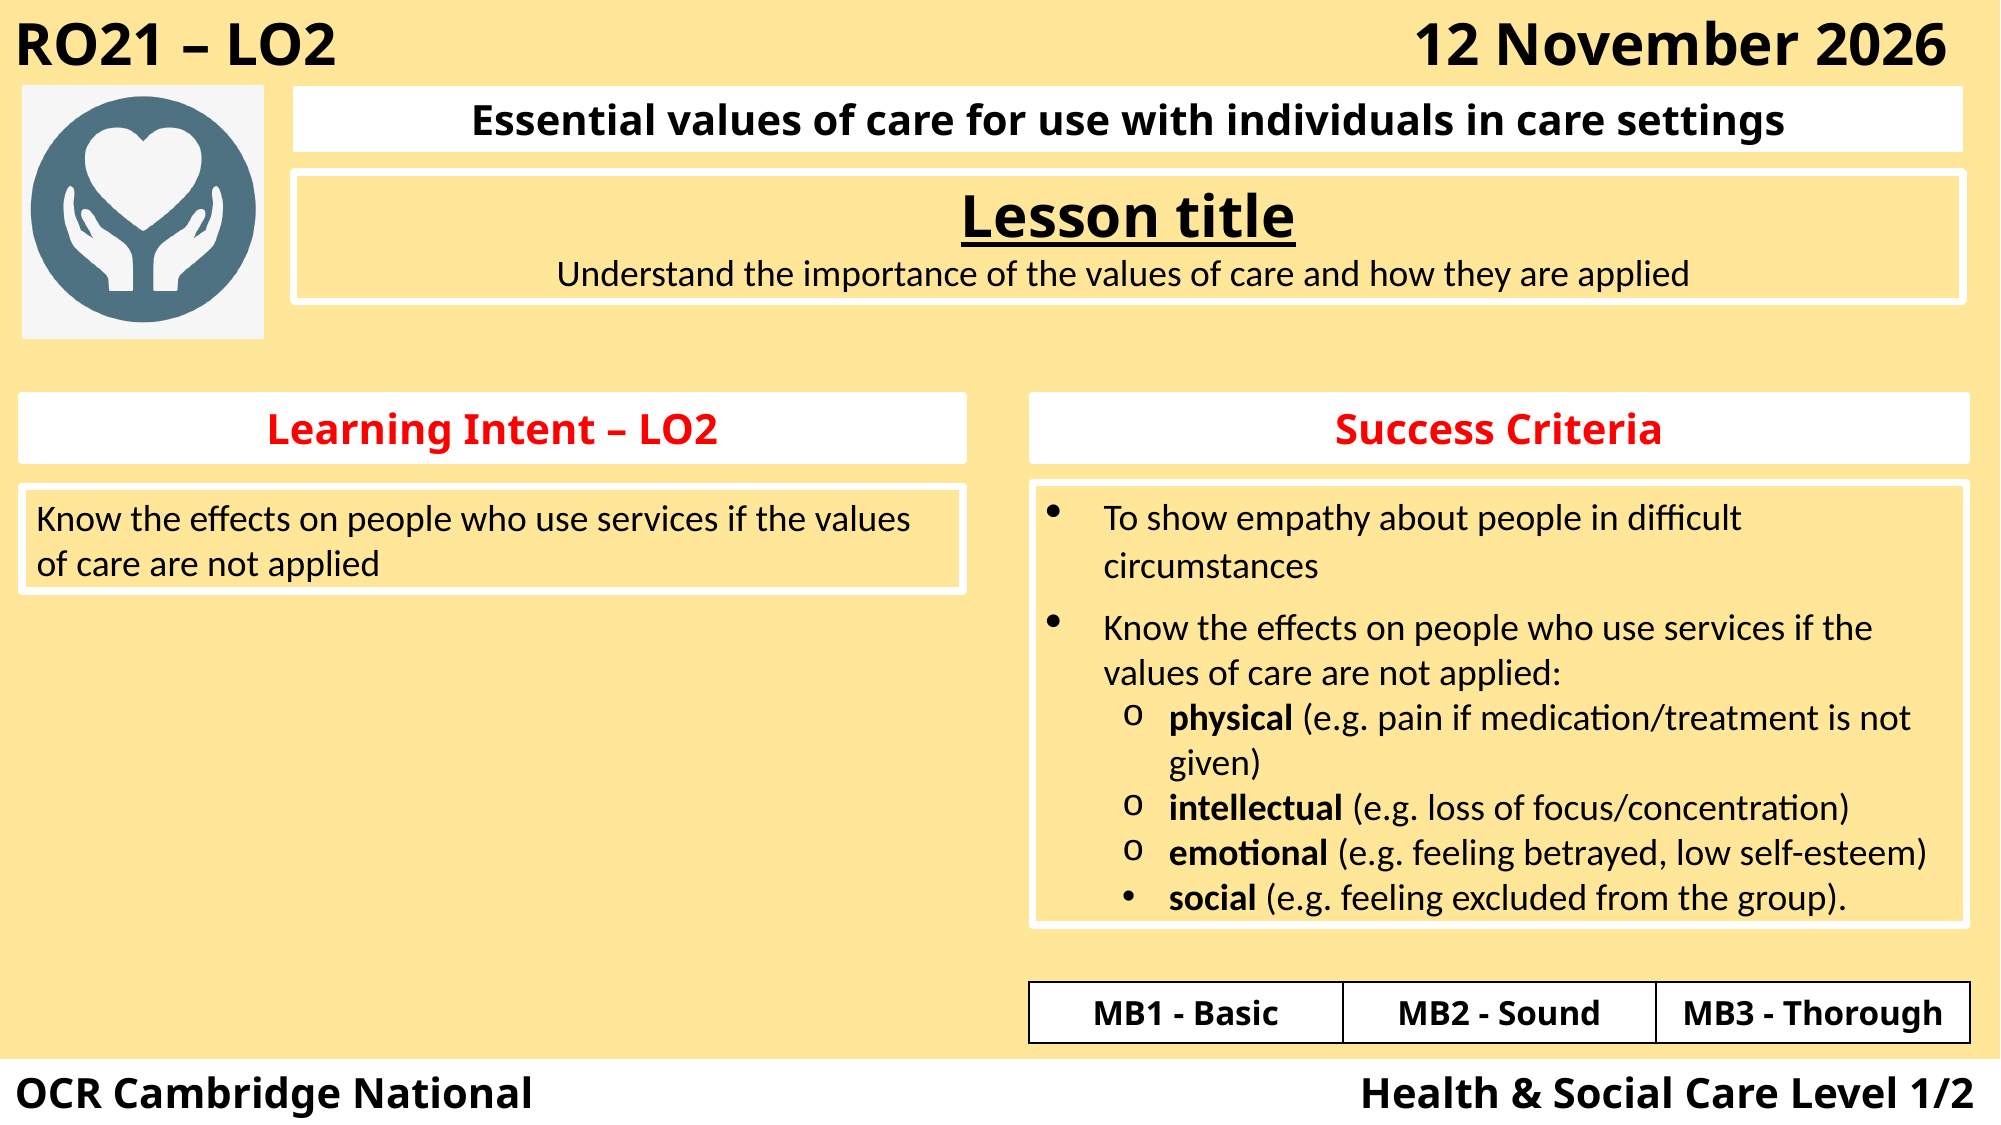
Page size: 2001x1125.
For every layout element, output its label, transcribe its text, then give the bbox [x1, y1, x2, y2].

text_box Essential values of care for use with individuals in care settings [293, 86, 1963, 152]
table_header MB2 - Sound [1344, 983, 1655, 1042]
text_box RO21 – LO2 [0, 0, 398, 85]
text_box Success Criteria [1032, 395, 1967, 461]
text_box Learning Intent – LO2 [21, 395, 964, 461]
text_box 28 September 2020 [1205, 0, 1964, 94]
text_box To show empathy about people in difficult circumstances Know the effects on people who use services if the values of care are not applied: physical (e.g. pain if medication/treatment is not given) intellectual (e.g. loss of focus/concentration) emotional (e.g. feeling betrayed, low self-esteem) social (e.g. feeling excluded from the group). [1032, 482, 1967, 926]
table_header MB3 - Thorough [1657, 983, 1969, 1042]
text_box OCR Cambridge National [0, 1059, 873, 1125]
picture [22, 85, 264, 339]
text_box Know the effects on people who use services if the values of care are not applied [21, 486, 964, 591]
text_box Lesson title Understand the importance of the values of care and how they are applied [293, 172, 1963, 302]
table_header MB1 - Basic [1030, 983, 1342, 1042]
text_box Health & Social Care Level 1/2 [873, 1059, 2000, 1125]
